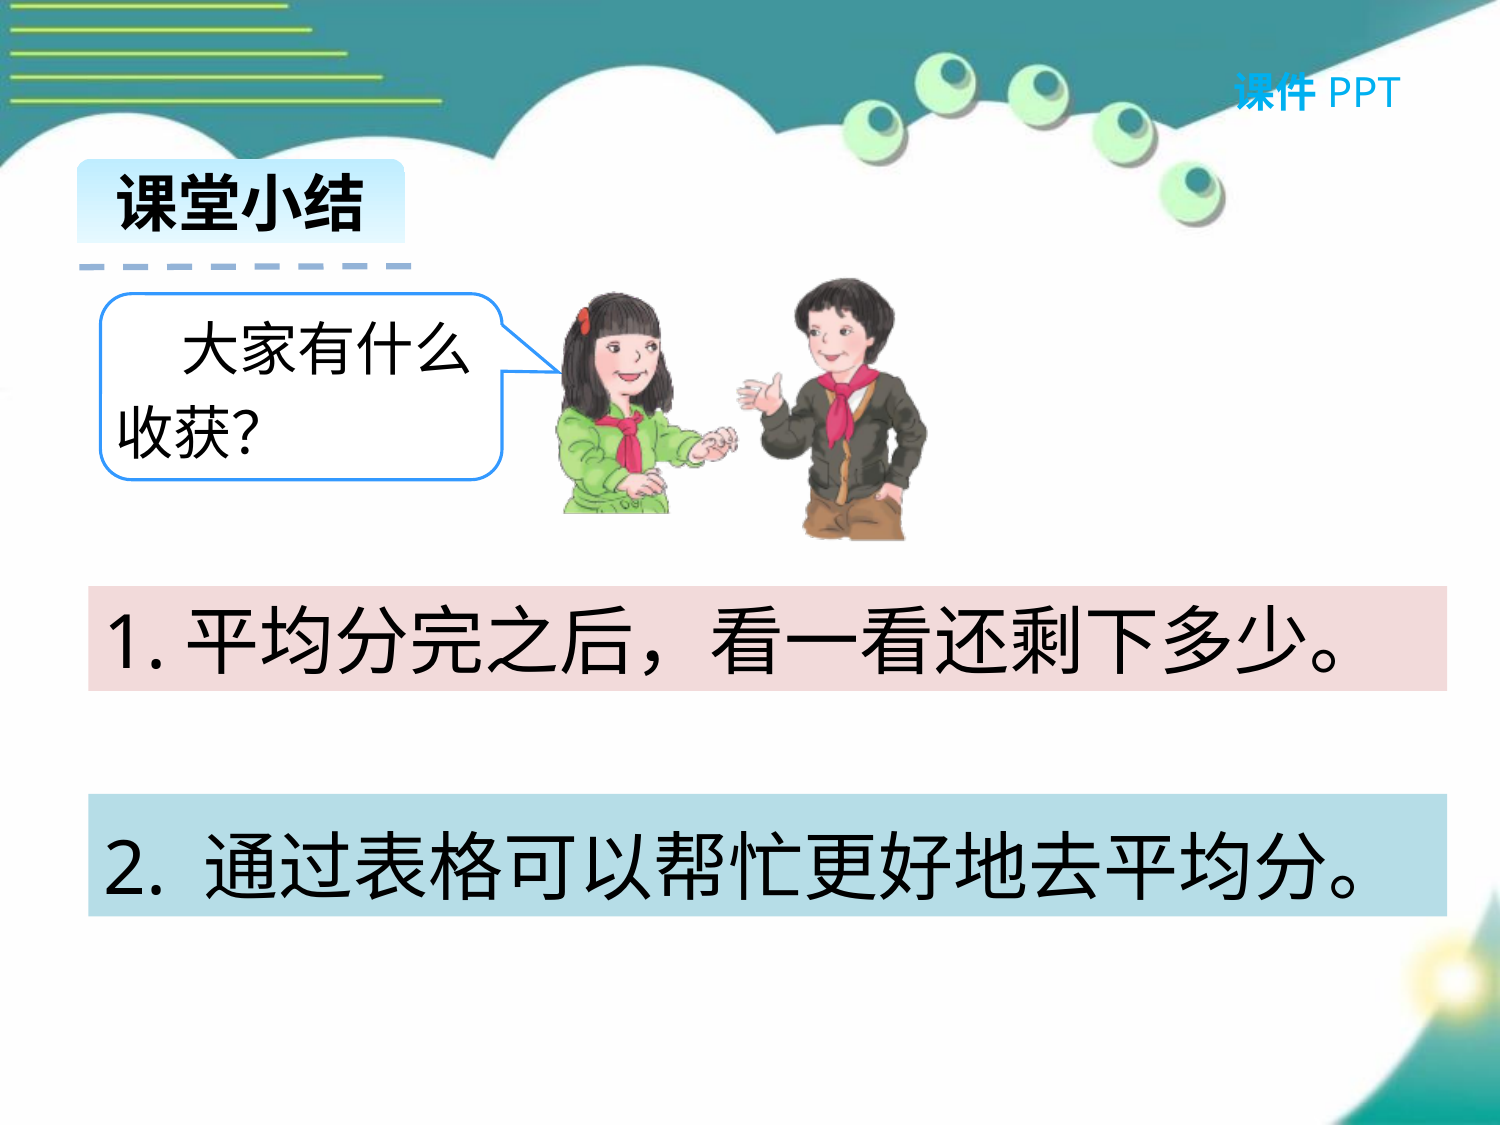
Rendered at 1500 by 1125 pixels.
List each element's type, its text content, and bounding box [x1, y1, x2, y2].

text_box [100, 290, 514, 480]
text_box 2. 通过表格可以帮忙更好地去平均分。 [88, 793, 1448, 917]
text_box 课堂小结 [76, 158, 405, 244]
text_box 1.平均分完之后，看一看还剩下多少。 [88, 586, 1448, 691]
text_box 课件PPT [1218, 58, 1418, 124]
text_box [537, 255, 940, 563]
picture [0, 0, 1500, 1125]
